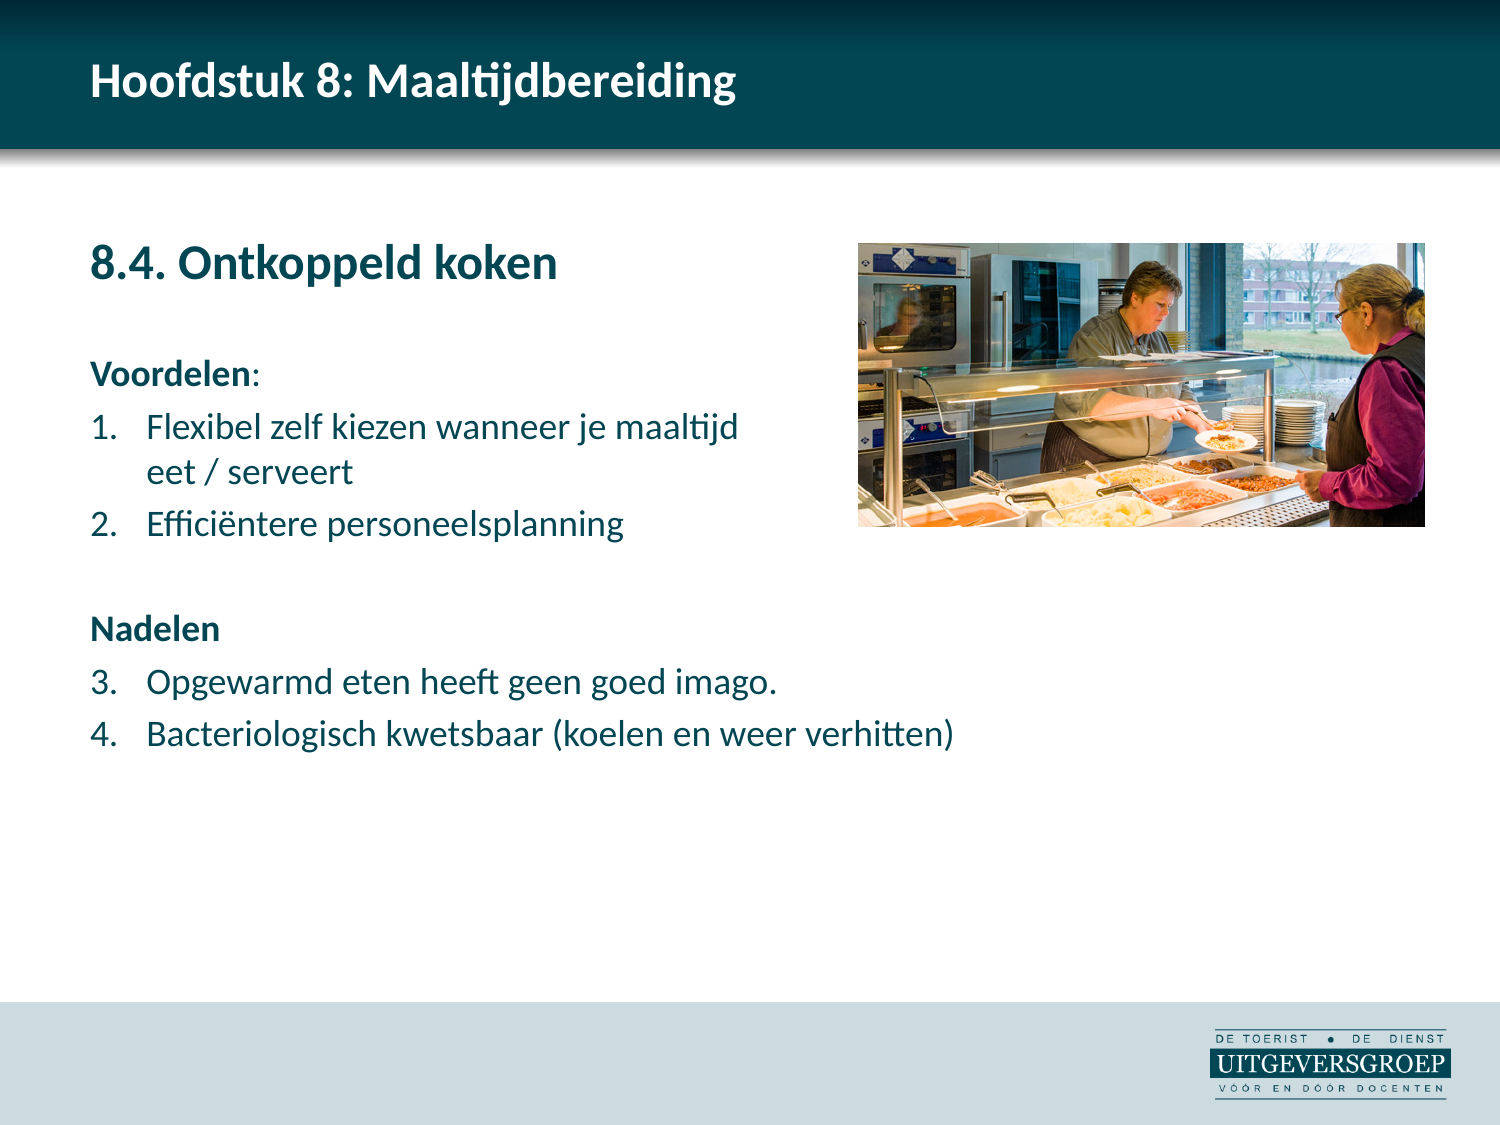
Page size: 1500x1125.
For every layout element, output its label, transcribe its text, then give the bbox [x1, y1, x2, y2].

picture [1210, 1021, 1451, 1106]
title Hoofdstuk 8: Maaltijdbereiding [75, 0, 1425, 172]
list 8.4. Ontkoppeld koken Voordelen: Flexibel zelf kiezen wanneer je maaltijd eet / serveert Efficiëntere personeelsplanning Nadelen Opgewarmd eten heeft geen goed imago. Bacteriologisch kwetsbaar (koelen en weer verhitten) [75, 221, 1425, 965]
picture [857, 243, 1426, 528]
